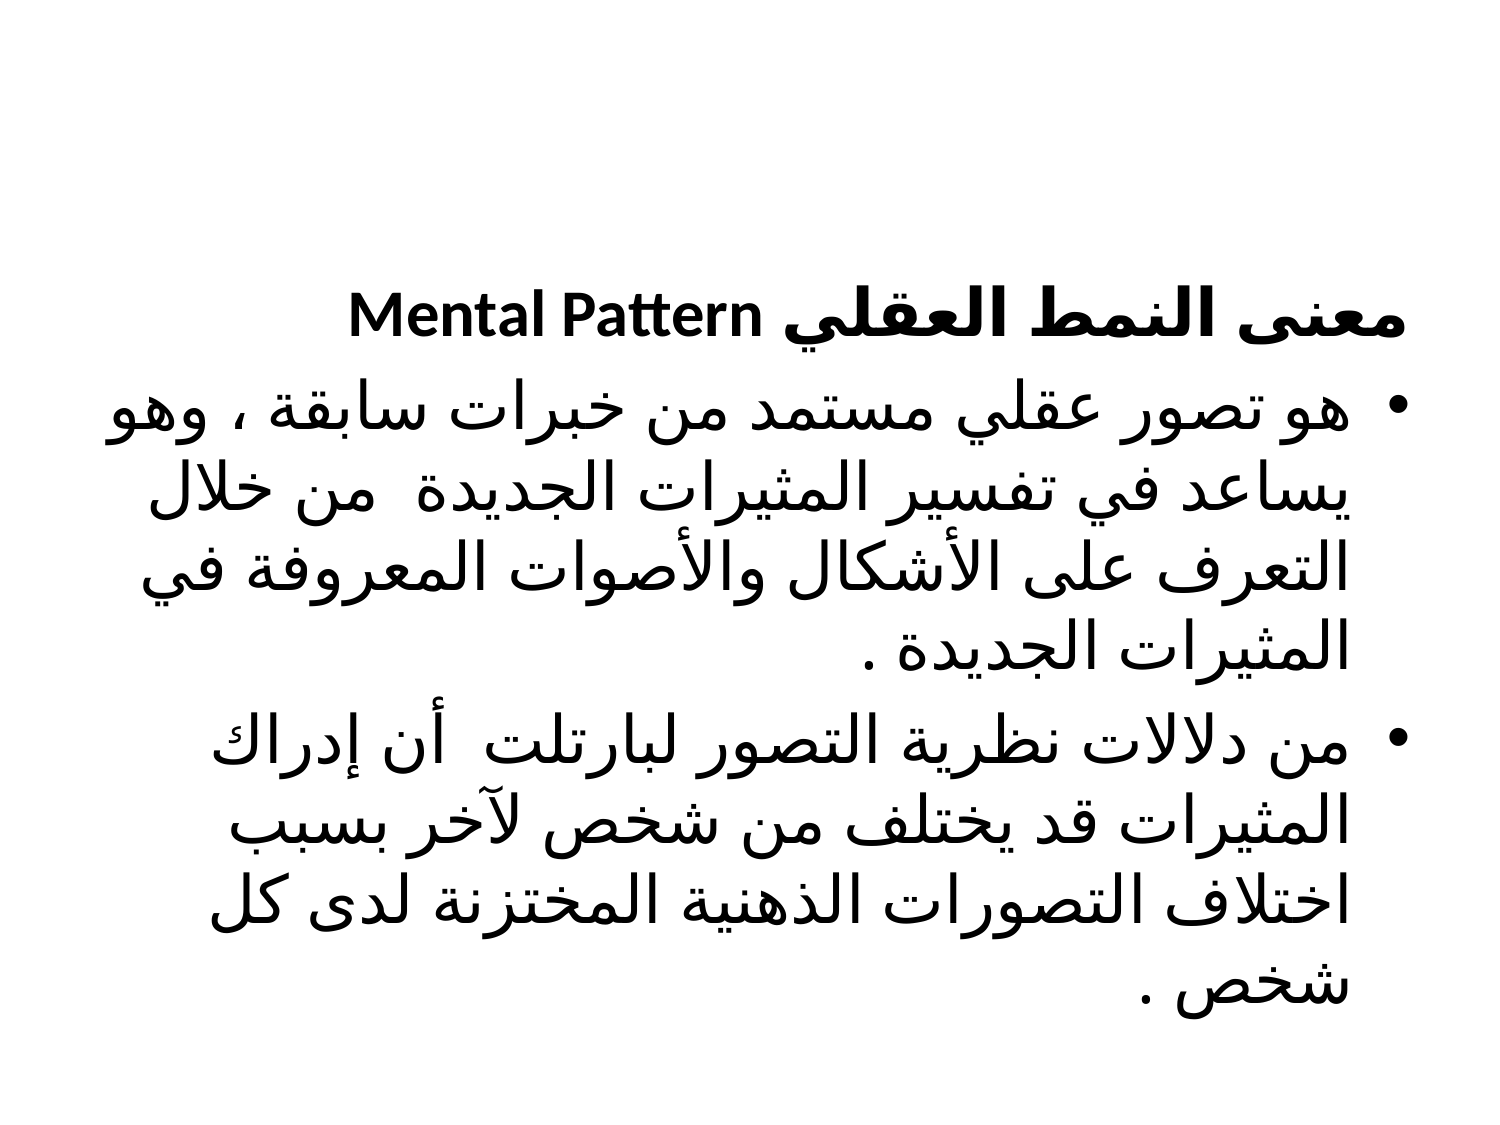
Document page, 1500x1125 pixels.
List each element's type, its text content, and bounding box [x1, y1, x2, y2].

list معنى النمط العقلي Mental Pattern هو تصور عقلي مستمد من خبرات سابقة ، وهو يساعد في تفسير المثيرات الجديدة من خلال التعرف على الأشكال والأصوات المعروفة في المثيرات الجديدة . من دلالات نظرية التصور لبارتلت أن إدراك المثيرات قد يختلف من شخص لآخر بسبب اختلاف التصورات الذهنية المختزنة لدى كل شخص . [75, 262, 1425, 1005]
